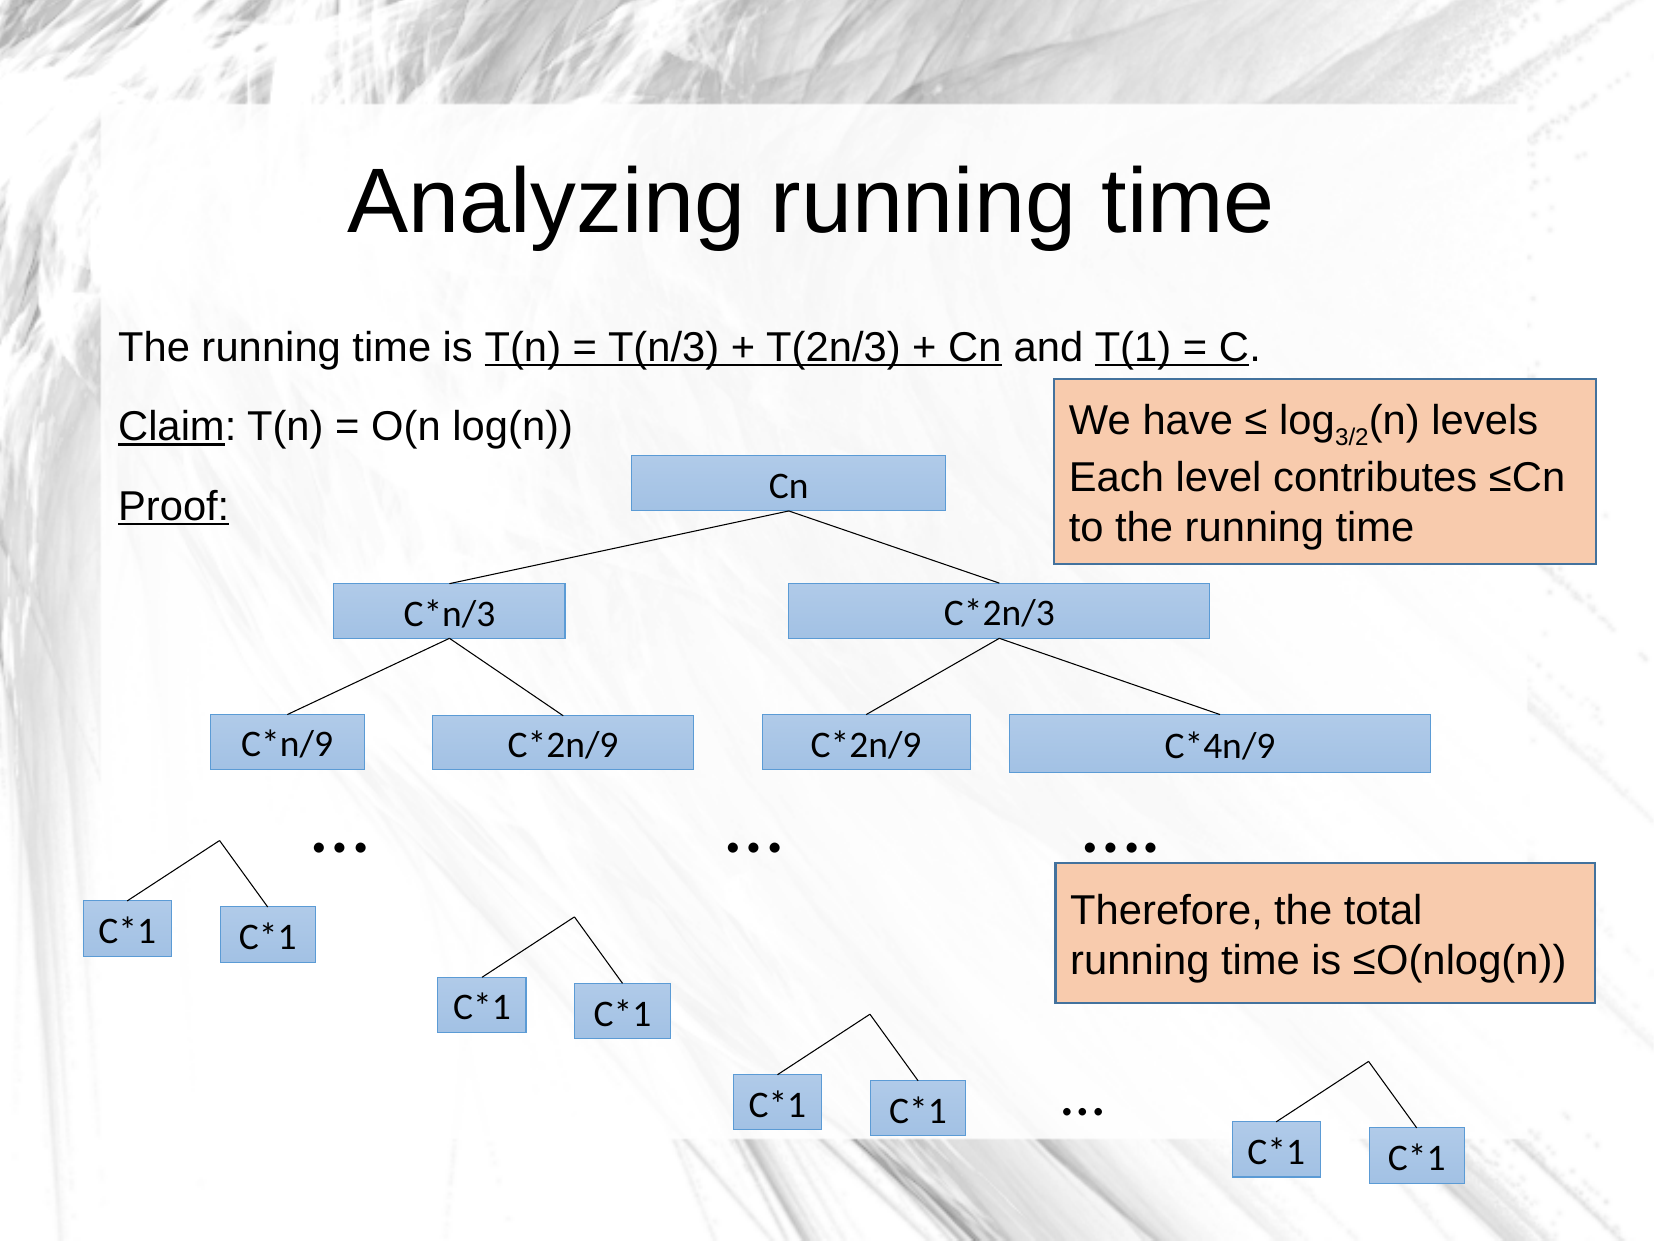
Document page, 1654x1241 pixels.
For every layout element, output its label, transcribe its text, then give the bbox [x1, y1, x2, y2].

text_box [1368, 1061, 1417, 1128]
text_box … [1046, 1045, 1120, 1135]
text_box Cn [631, 455, 946, 510]
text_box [869, 1014, 919, 1081]
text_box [574, 916, 623, 984]
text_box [219, 840, 268, 907]
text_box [210, 638, 1431, 773]
text_box We have ≤ log3/2(n) levels Each level contributes ≤Cn to the running time [1054, 379, 1596, 564]
text_box C*1 [83, 900, 172, 957]
text_box Therefore, the total running time is ≤O(nlog(n)) [1055, 862, 1595, 1003]
title Analyzing running time [118, 112, 1506, 281]
text_box C*1 [1232, 1121, 1321, 1178]
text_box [333, 510, 1210, 638]
text_box C*1 [220, 906, 316, 963]
text_box C*1 [574, 983, 671, 1039]
picture [0, 0, 1654, 1241]
list The running time is T(n) = T(n/3) + T(2n/3) + Cn and T(1) = C. Claim: T(n) = O(n log(n)) Proof: [118, 319, 1571, 1102]
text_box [127, 840, 219, 901]
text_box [481, 916, 574, 978]
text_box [777, 1014, 869, 1075]
text_box C*1 [733, 1074, 822, 1130]
text_box C*1 [1369, 1127, 1465, 1184]
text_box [1276, 1061, 1368, 1122]
text_box … … …. [296, 773, 1370, 877]
text_box C*1 [437, 977, 527, 1033]
text_box C*1 [870, 1080, 966, 1136]
